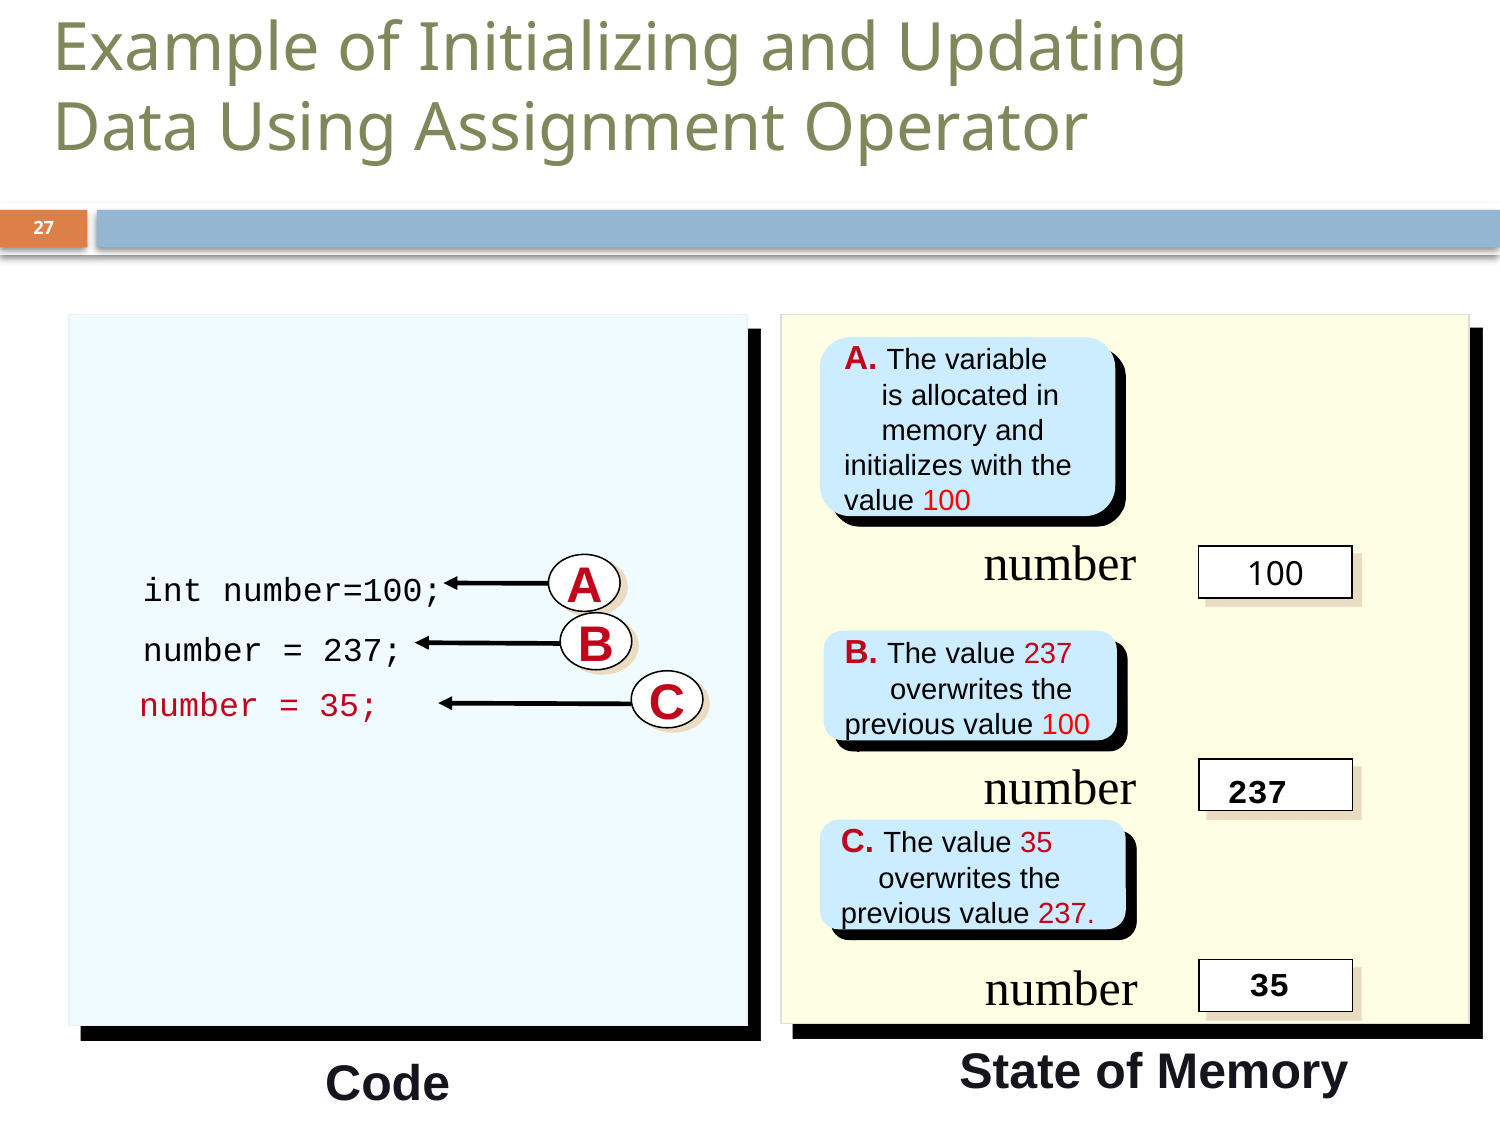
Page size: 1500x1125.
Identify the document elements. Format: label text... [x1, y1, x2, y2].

text_box 100 [1198, 546, 1353, 598]
text_box Code [310, 1042, 465, 1118]
text_box number [970, 948, 1153, 1023]
text_box [68, 314, 747, 1026]
text_box A. The variable is allocated in memory and initializes with the value 100 [820, 337, 1115, 516]
title Example of Initializing and Updating Data Using Assignment Operator [37, 37, 1361, 131]
text_box 35 [1234, 956, 1305, 1011]
text_box [1198, 758, 1353, 811]
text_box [183, 554, 621, 611]
slide_number 27 [0, 208, 88, 249]
text_box 237 [1212, 763, 1303, 818]
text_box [125, 612, 633, 670]
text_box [123, 670, 704, 732]
text_box [781, 314, 1470, 1024]
text_box B. The value 237 overwrites the previous value 100 [824, 631, 1117, 740]
text_box State of Memory [944, 1030, 1364, 1106]
text_box number [968, 522, 1152, 598]
text_box [1198, 959, 1353, 1012]
text_box number [968, 747, 1152, 823]
text_box int number=100; number = 237; [128, 540, 458, 612]
text_box C. The value 35 overwrites the previous value 237. [820, 820, 1126, 929]
